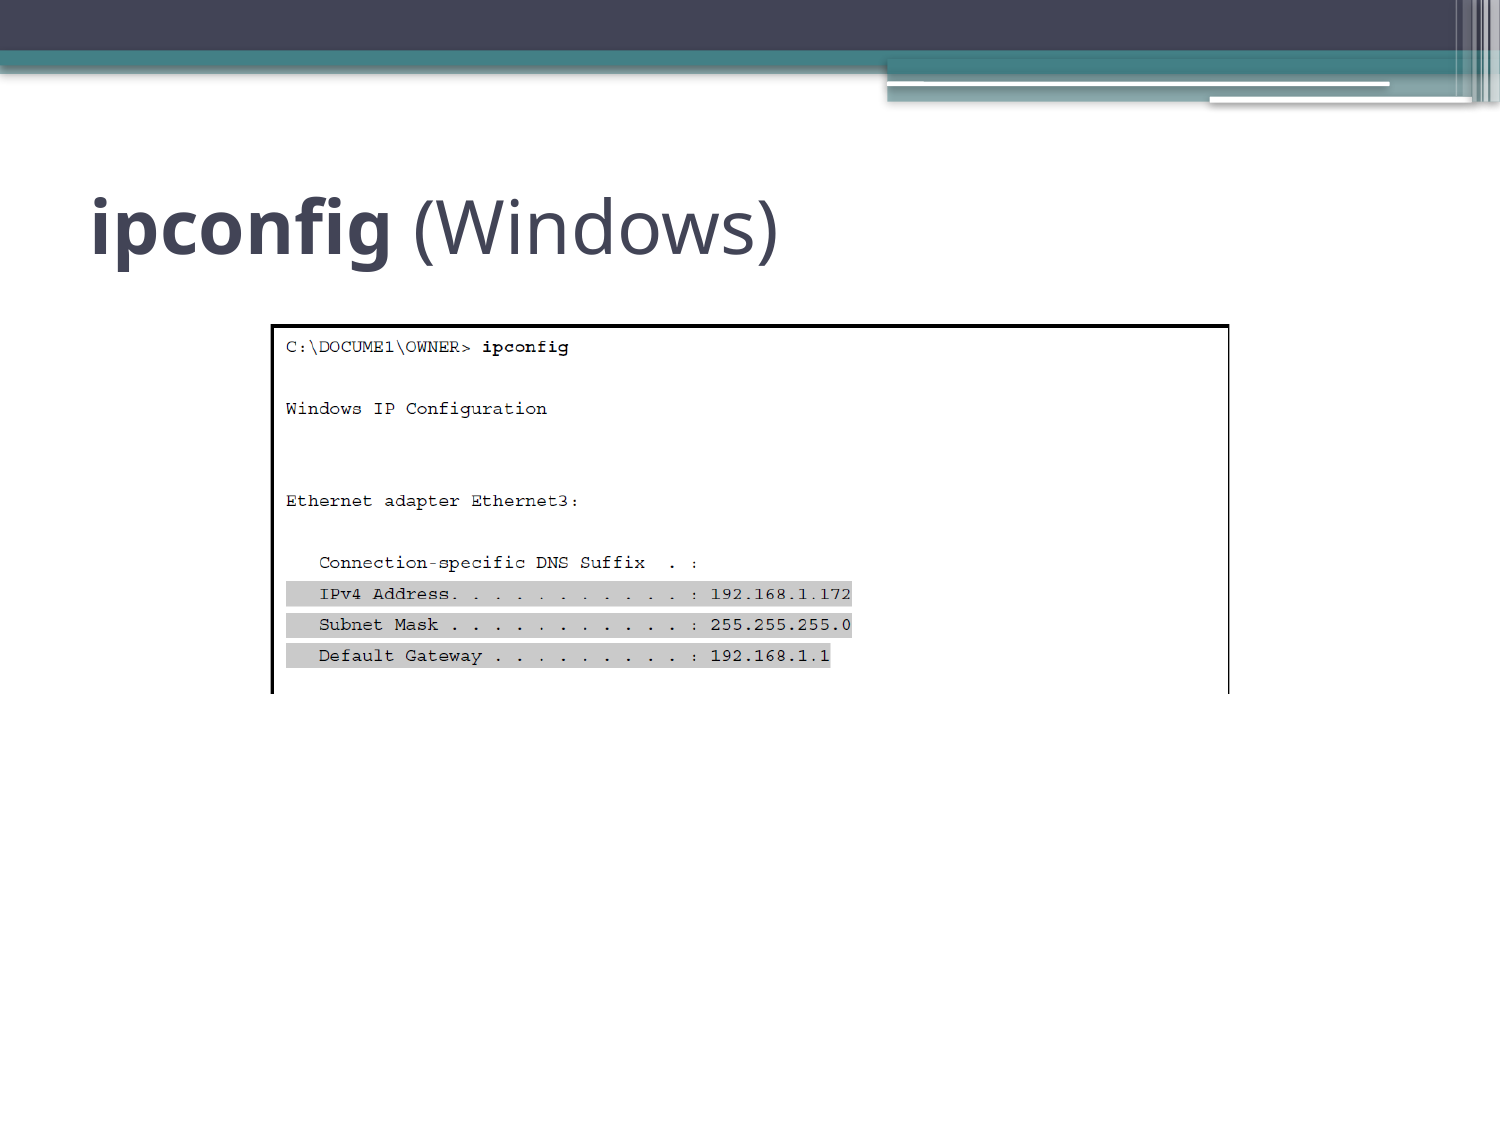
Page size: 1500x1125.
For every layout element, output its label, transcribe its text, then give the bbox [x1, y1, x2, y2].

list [270, 324, 1230, 694]
title ipconfig (Windows) [75, 137, 1425, 313]
